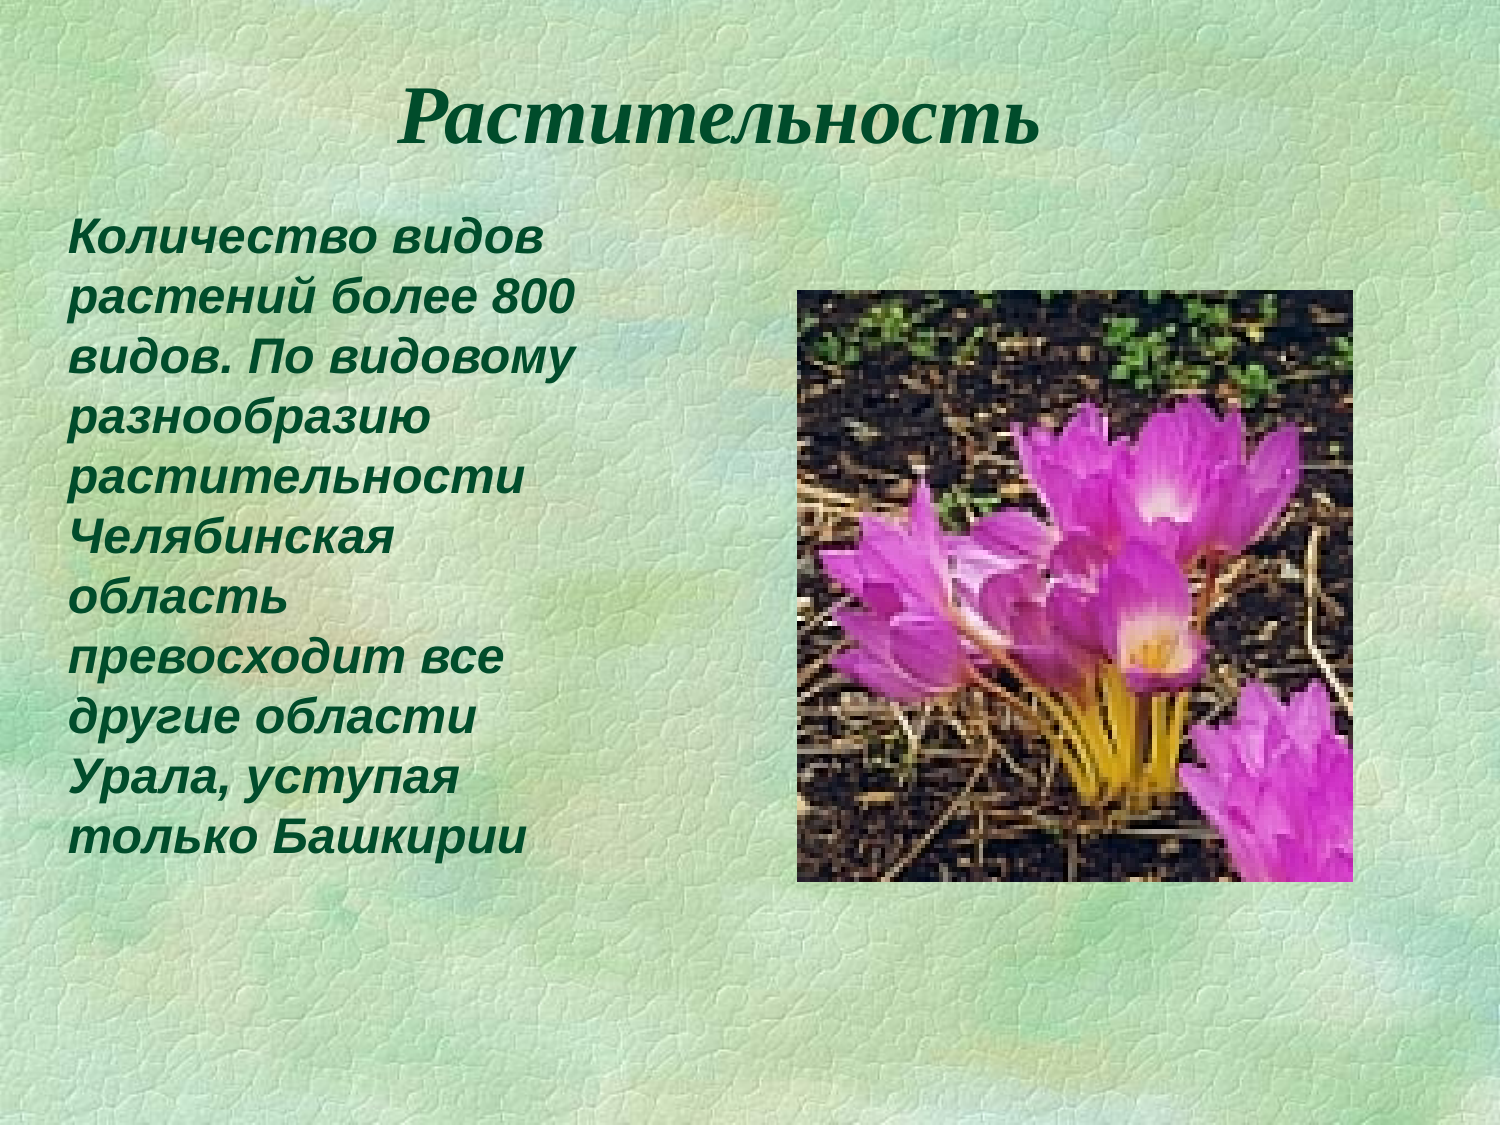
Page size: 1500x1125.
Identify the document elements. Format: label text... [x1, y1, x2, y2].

picture [0, 0, 1500, 1125]
title Растительность [112, 74, 1388, 169]
text_box Количество видов растений более 800 видов. По видовому разнообразию растительности Челябинская область превосходит все другие области Урала, уступая только Башкирии [53, 196, 609, 872]
